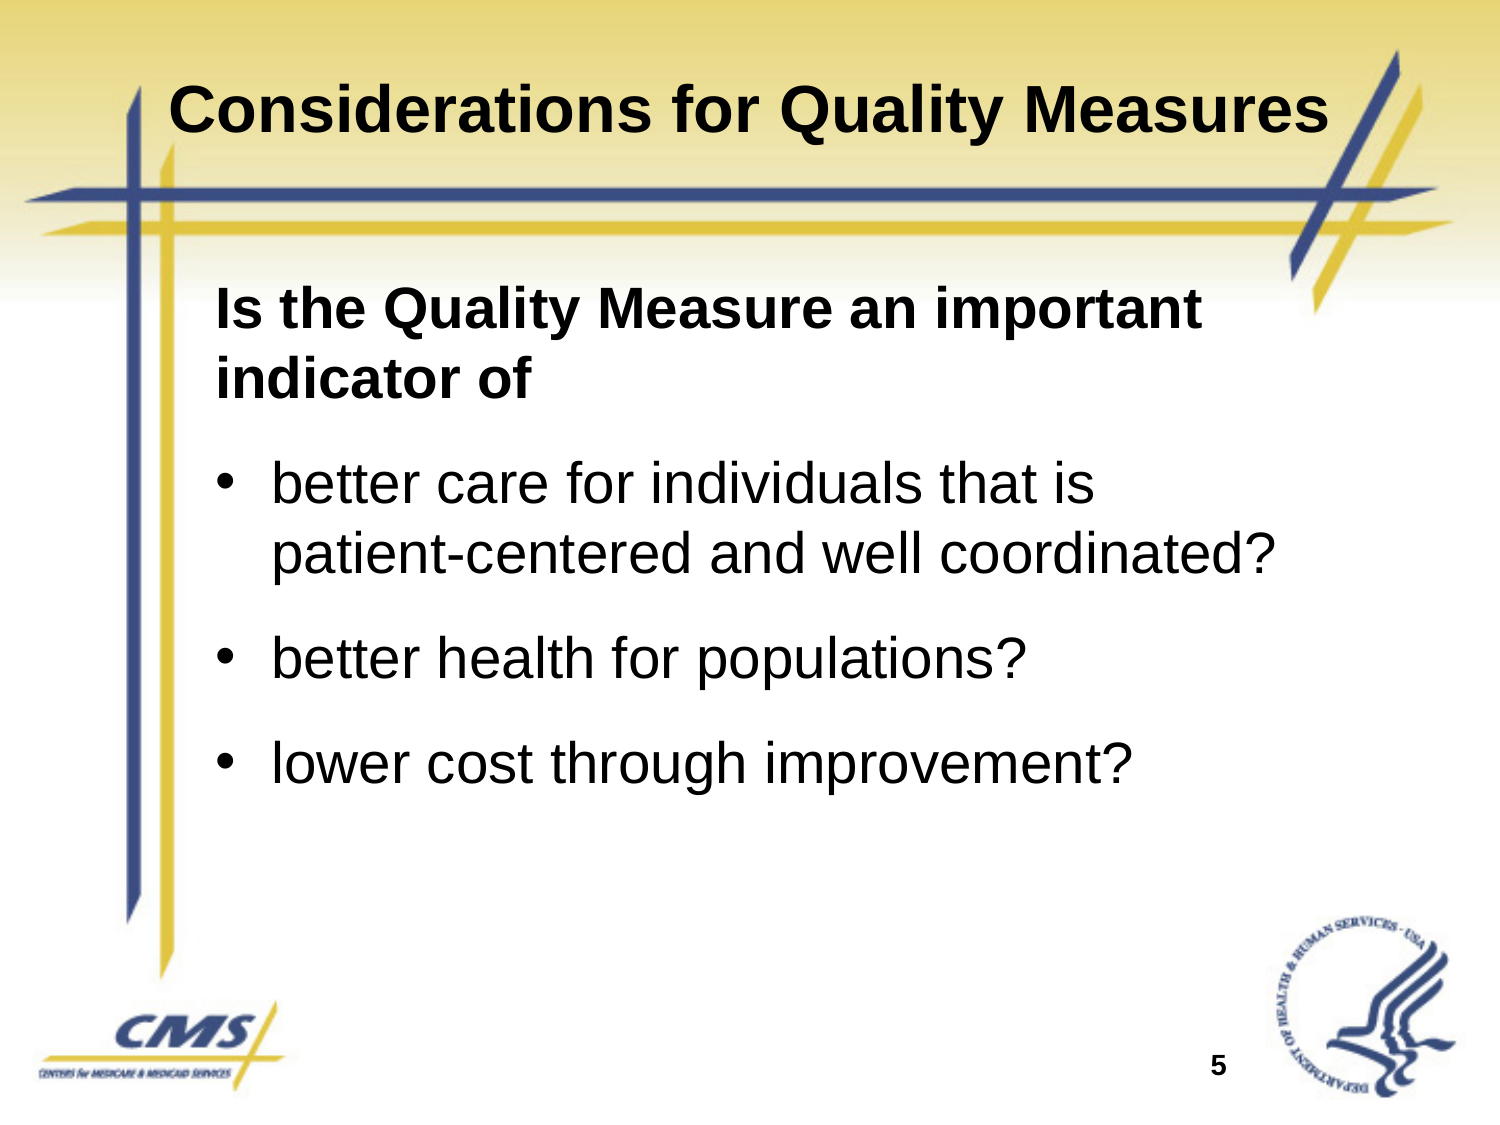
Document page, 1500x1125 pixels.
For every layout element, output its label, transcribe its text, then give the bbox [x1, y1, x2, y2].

list Is the Quality Measure an important indicator of better care for individuals that is patient-centered and well coordinated? better health for populations? lower cost through improvement? [199, 262, 1376, 988]
picture [0, 0, 1500, 1125]
title Considerations for Quality Measures [112, 12, 1388, 201]
